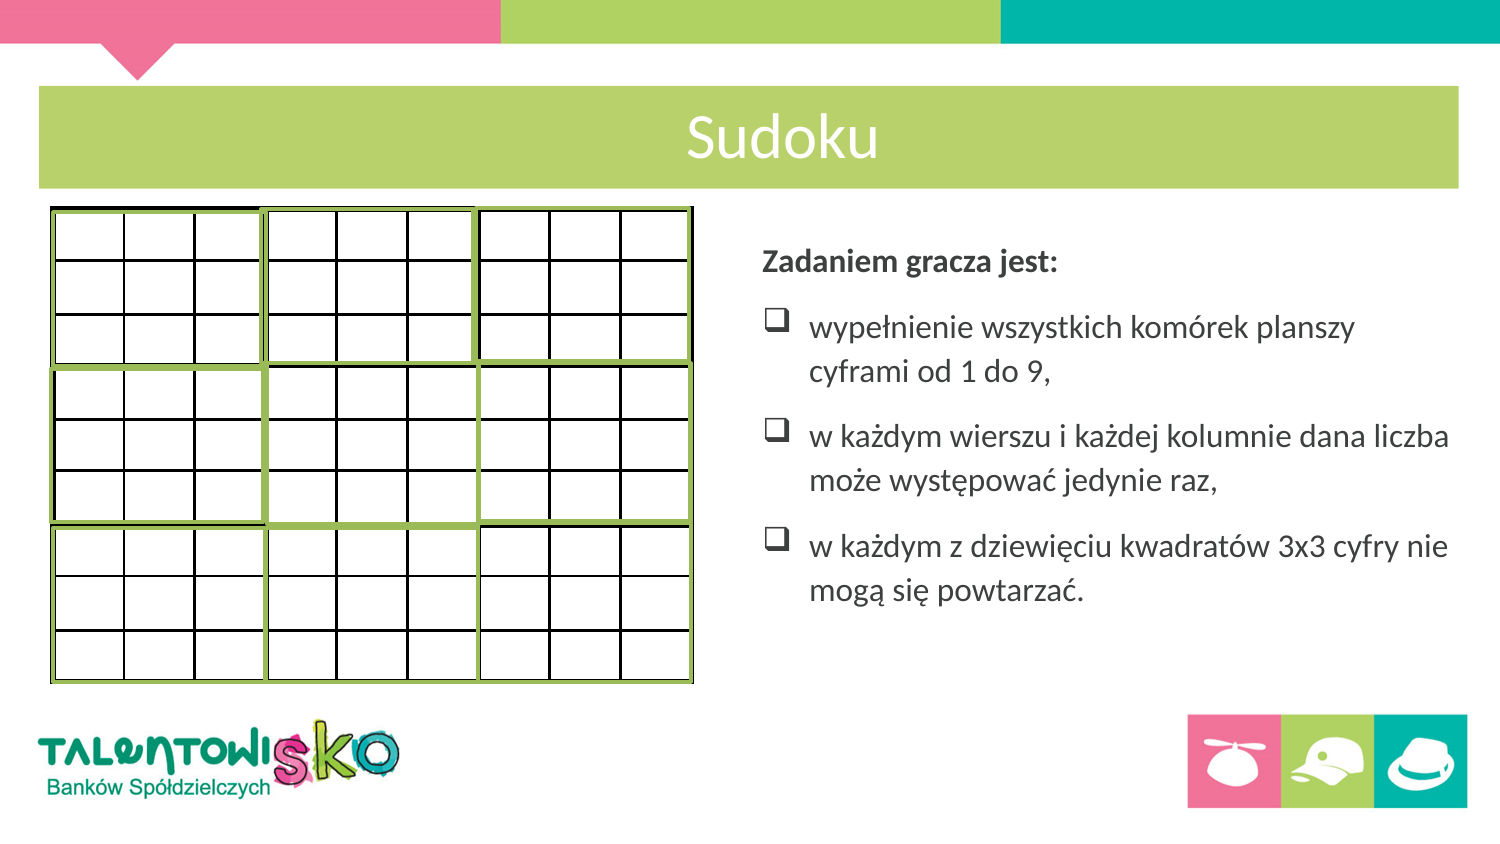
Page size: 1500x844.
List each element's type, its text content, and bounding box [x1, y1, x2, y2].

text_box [38, 85, 1459, 189]
text_box [476, 361, 693, 520]
text_box [265, 361, 476, 526]
text_box [264, 526, 476, 684]
text_box [49, 367, 265, 524]
text_box [51, 210, 265, 367]
text_box [474, 206, 691, 361]
text_box [51, 526, 264, 684]
text_box [259, 207, 475, 365]
text_box [476, 520, 693, 684]
picture [0, 0, 1500, 844]
text_box Zadaniem gracza jest: wypełnienie wszystkich komórek planszy cyframi od 1 do 9, w każdym wierszu i każdej kolumnie dana liczba może występować jedynie raz, w każdym z dziewięciu kwadratów 3x3 cyfry nie mogą się powtarzać. [747, 227, 1474, 681]
